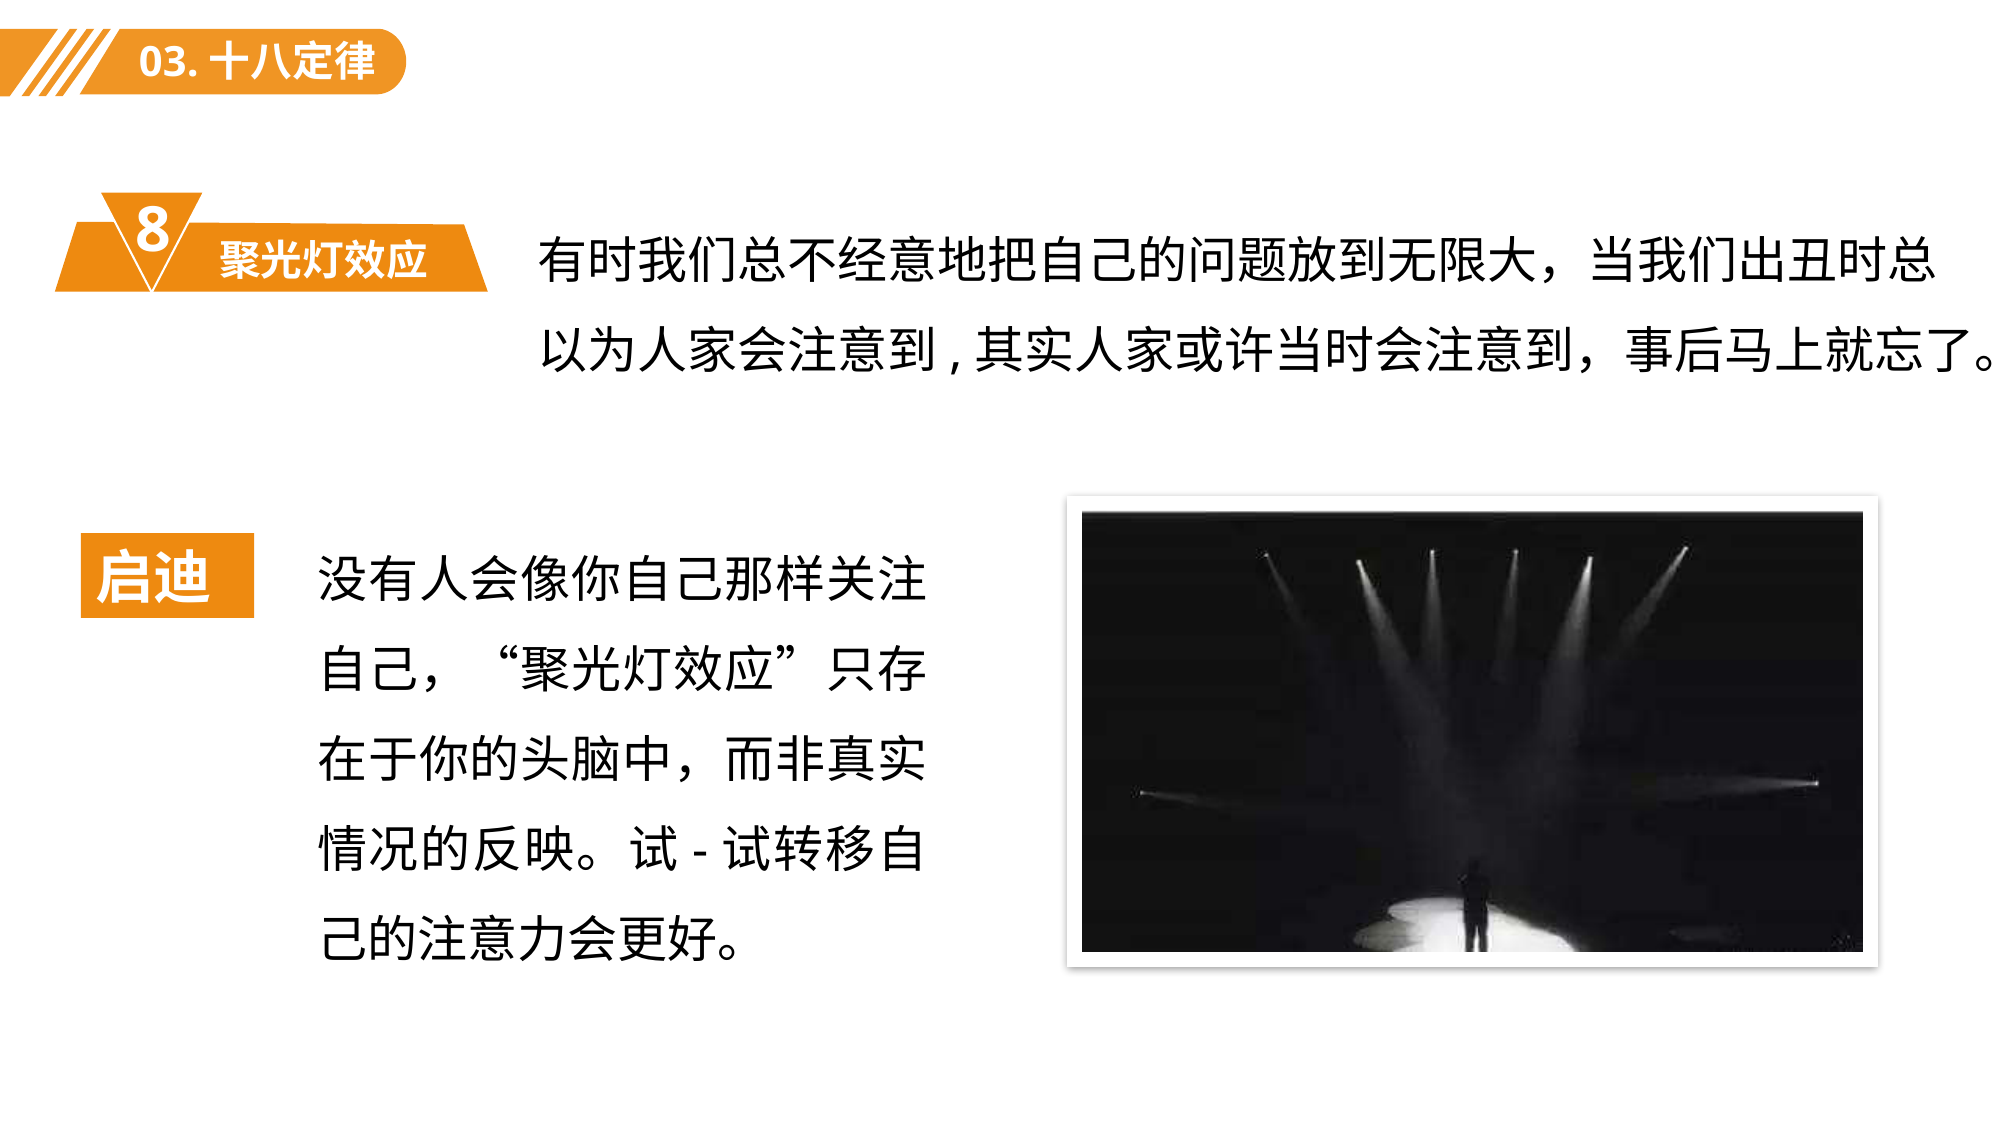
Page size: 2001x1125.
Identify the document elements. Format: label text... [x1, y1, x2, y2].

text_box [54, 221, 99, 292]
text_box 启迪 [80, 533, 255, 618]
picture [1081, 510, 1863, 953]
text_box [205, 221, 488, 292]
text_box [0, 27, 407, 97]
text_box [99, 181, 205, 293]
text_box 有时我们总不经意地把自己的问题放到无限大，当我们出丑时总以为人家会注意到,其实人家或许当时会注意到，事后马上就忘了。 [522, 191, 1997, 387]
text_box 没有人会像你自己那样关注自己，“聚光灯效应”只存在于你的头脑中，而非真实情况的反映。试-试转移自己的注意力会更好。 [302, 510, 942, 975]
